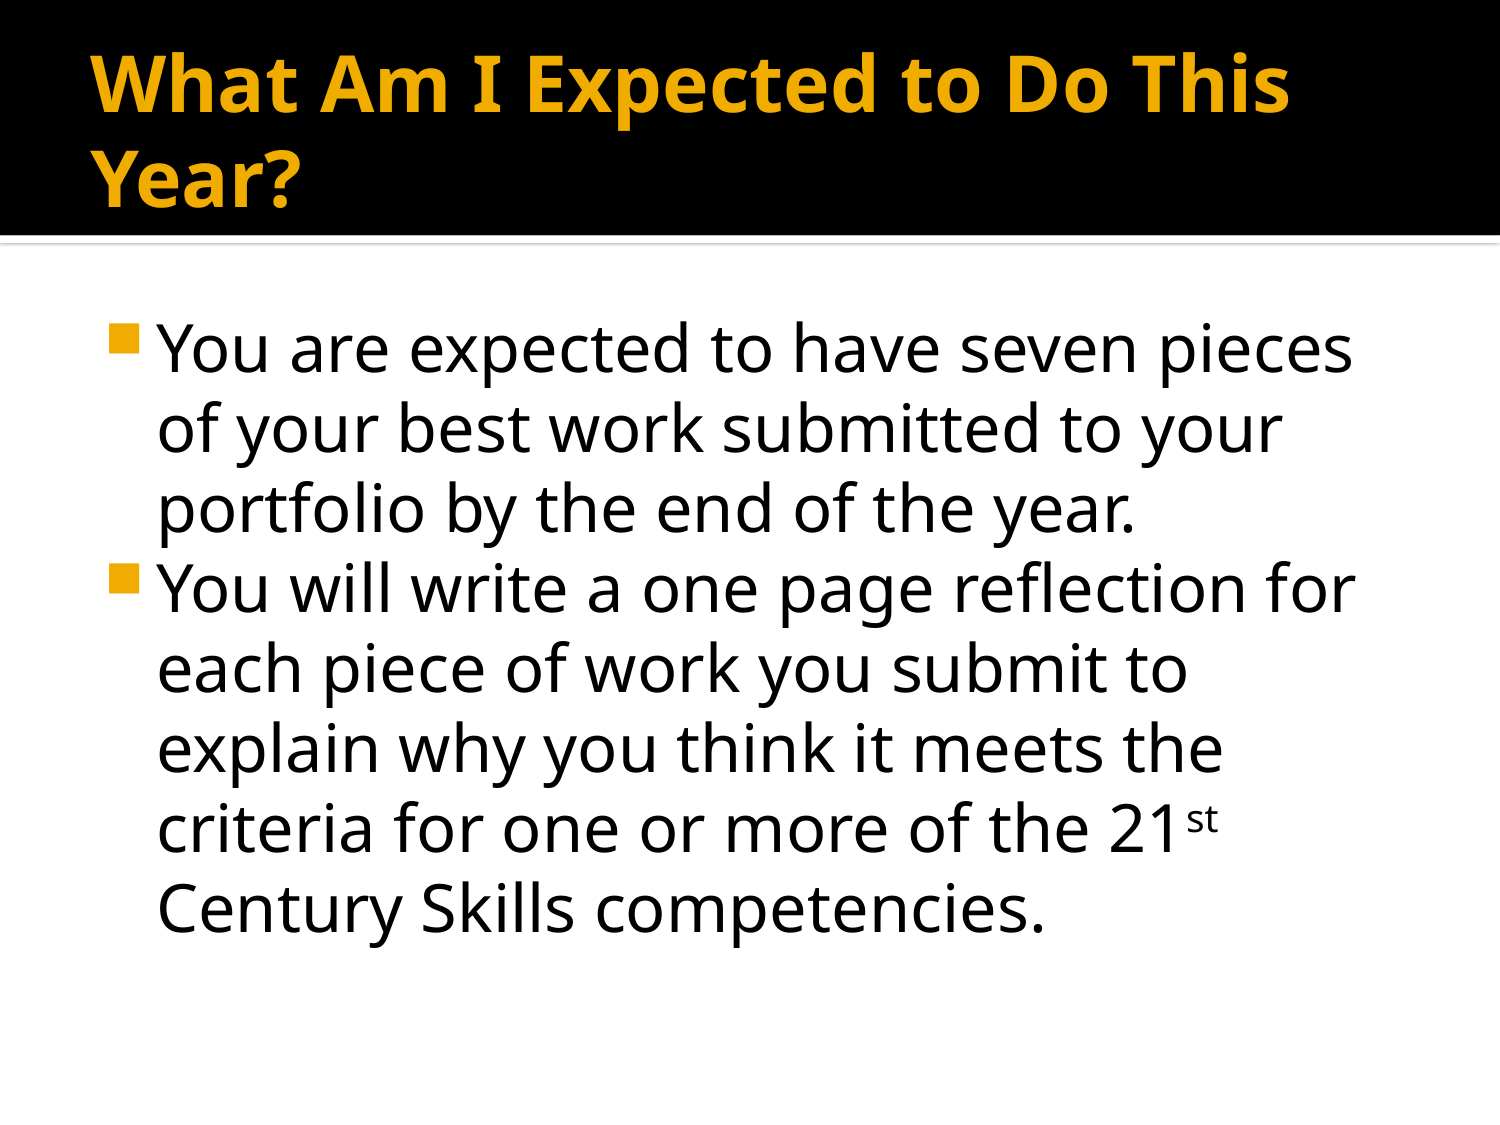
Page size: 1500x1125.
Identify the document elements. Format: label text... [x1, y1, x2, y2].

list You are expected to have seven pieces of your best work submitted to your portfolio by the end of the year. You will write a one page reflection for each piece of work you submit to explain why you think it meets the criteria for one or more of the 21st Century Skills competencies. [75, 291, 1425, 1050]
title What Am I Expected to Do This Year? [75, 25, 1425, 231]
